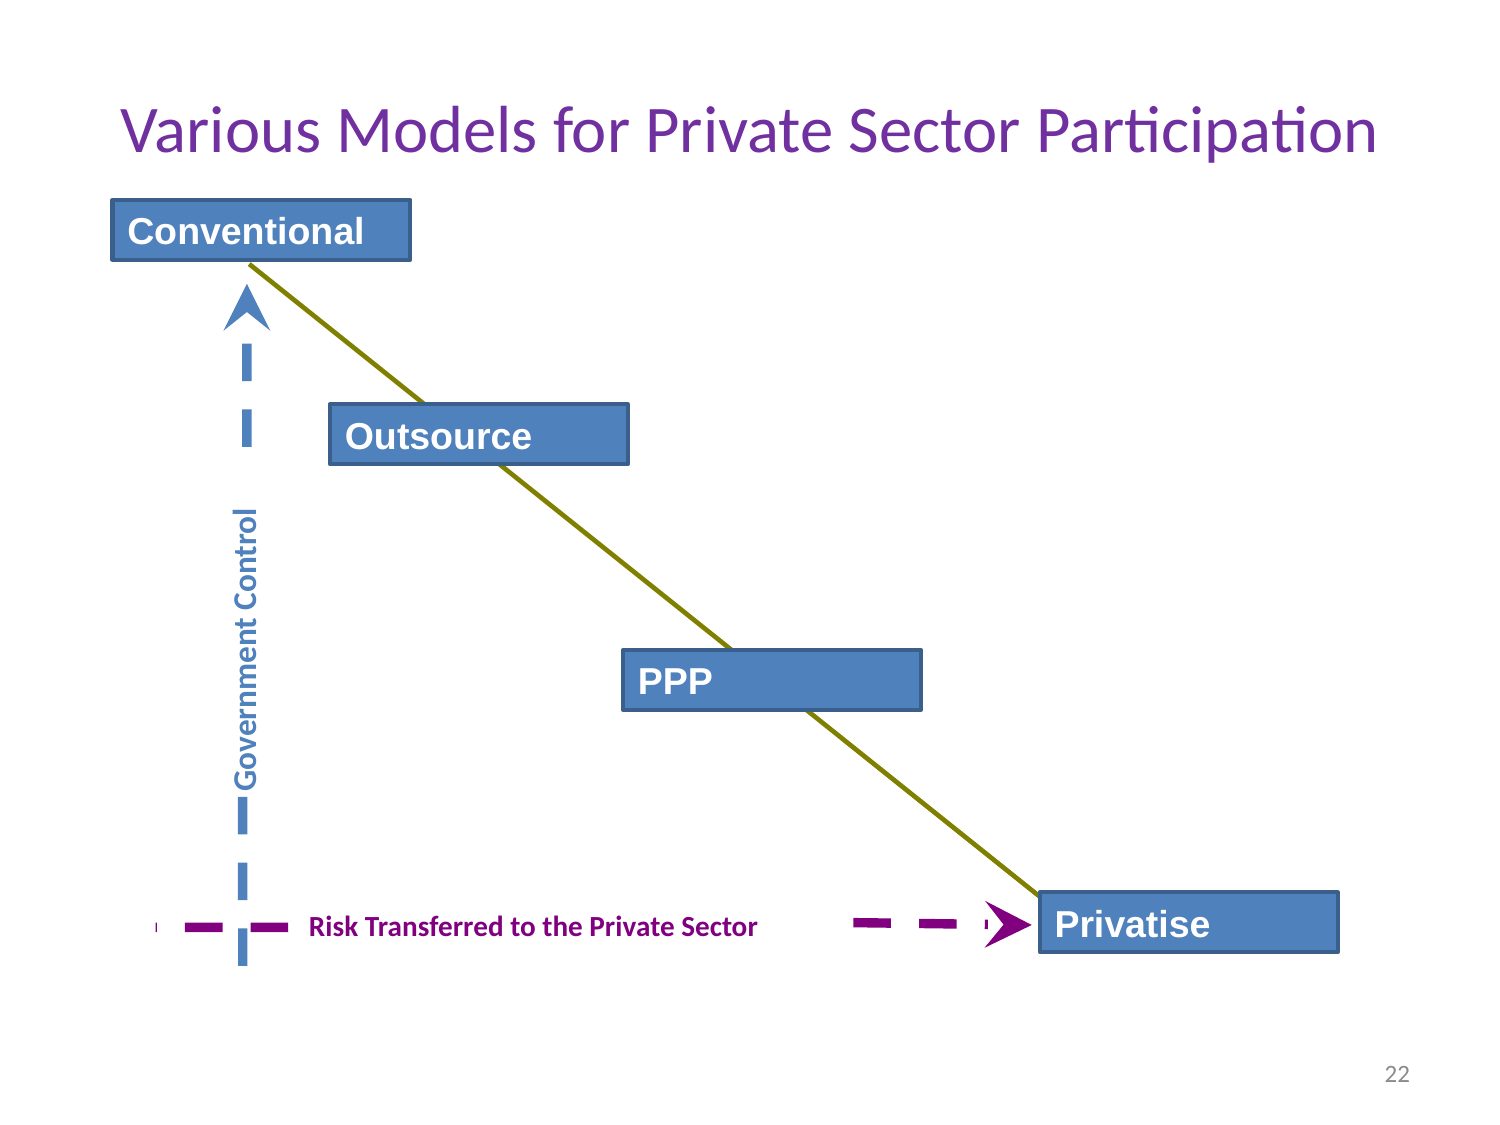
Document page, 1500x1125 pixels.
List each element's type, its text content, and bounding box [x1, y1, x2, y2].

title Various Models for Private Sector Participation [27, 63, 1473, 188]
slide_number 22 [1074, 1042, 1425, 1103]
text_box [112, 199, 1338, 982]
